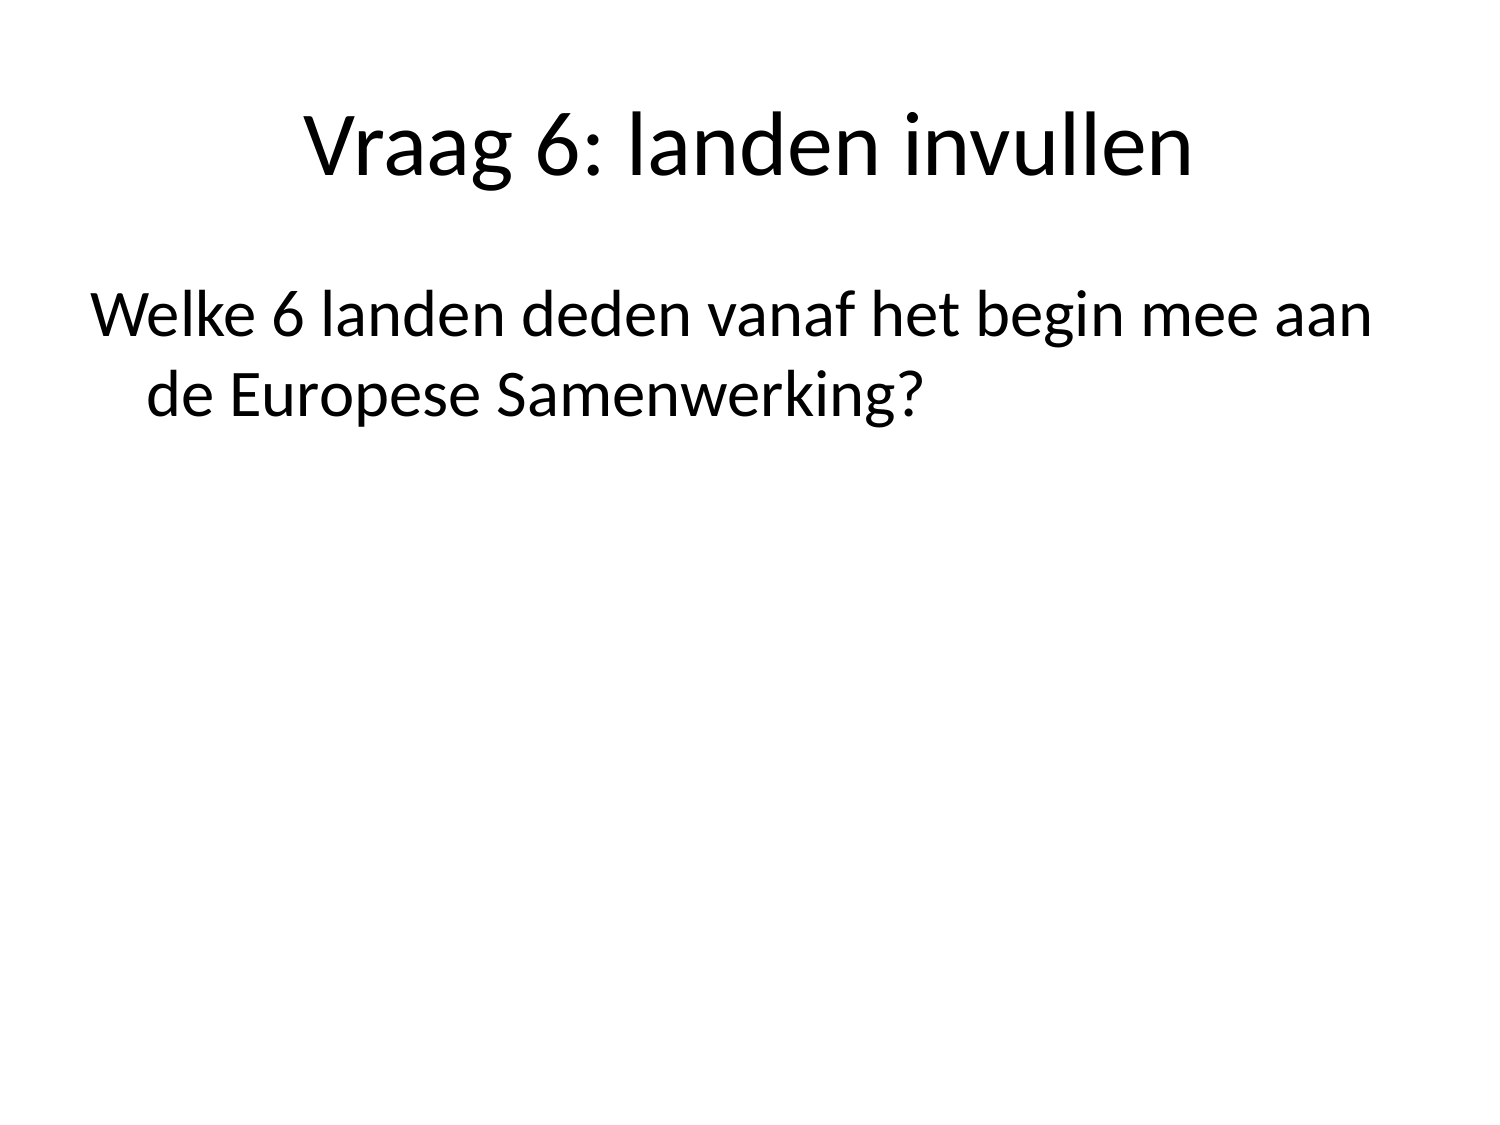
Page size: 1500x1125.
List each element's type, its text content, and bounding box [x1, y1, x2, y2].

title Vraag 6: landen invullen [75, 45, 1425, 233]
list Welke 6 landen deden vanaf het begin mee aan de Europese Samenwerking? [75, 262, 1425, 1005]
